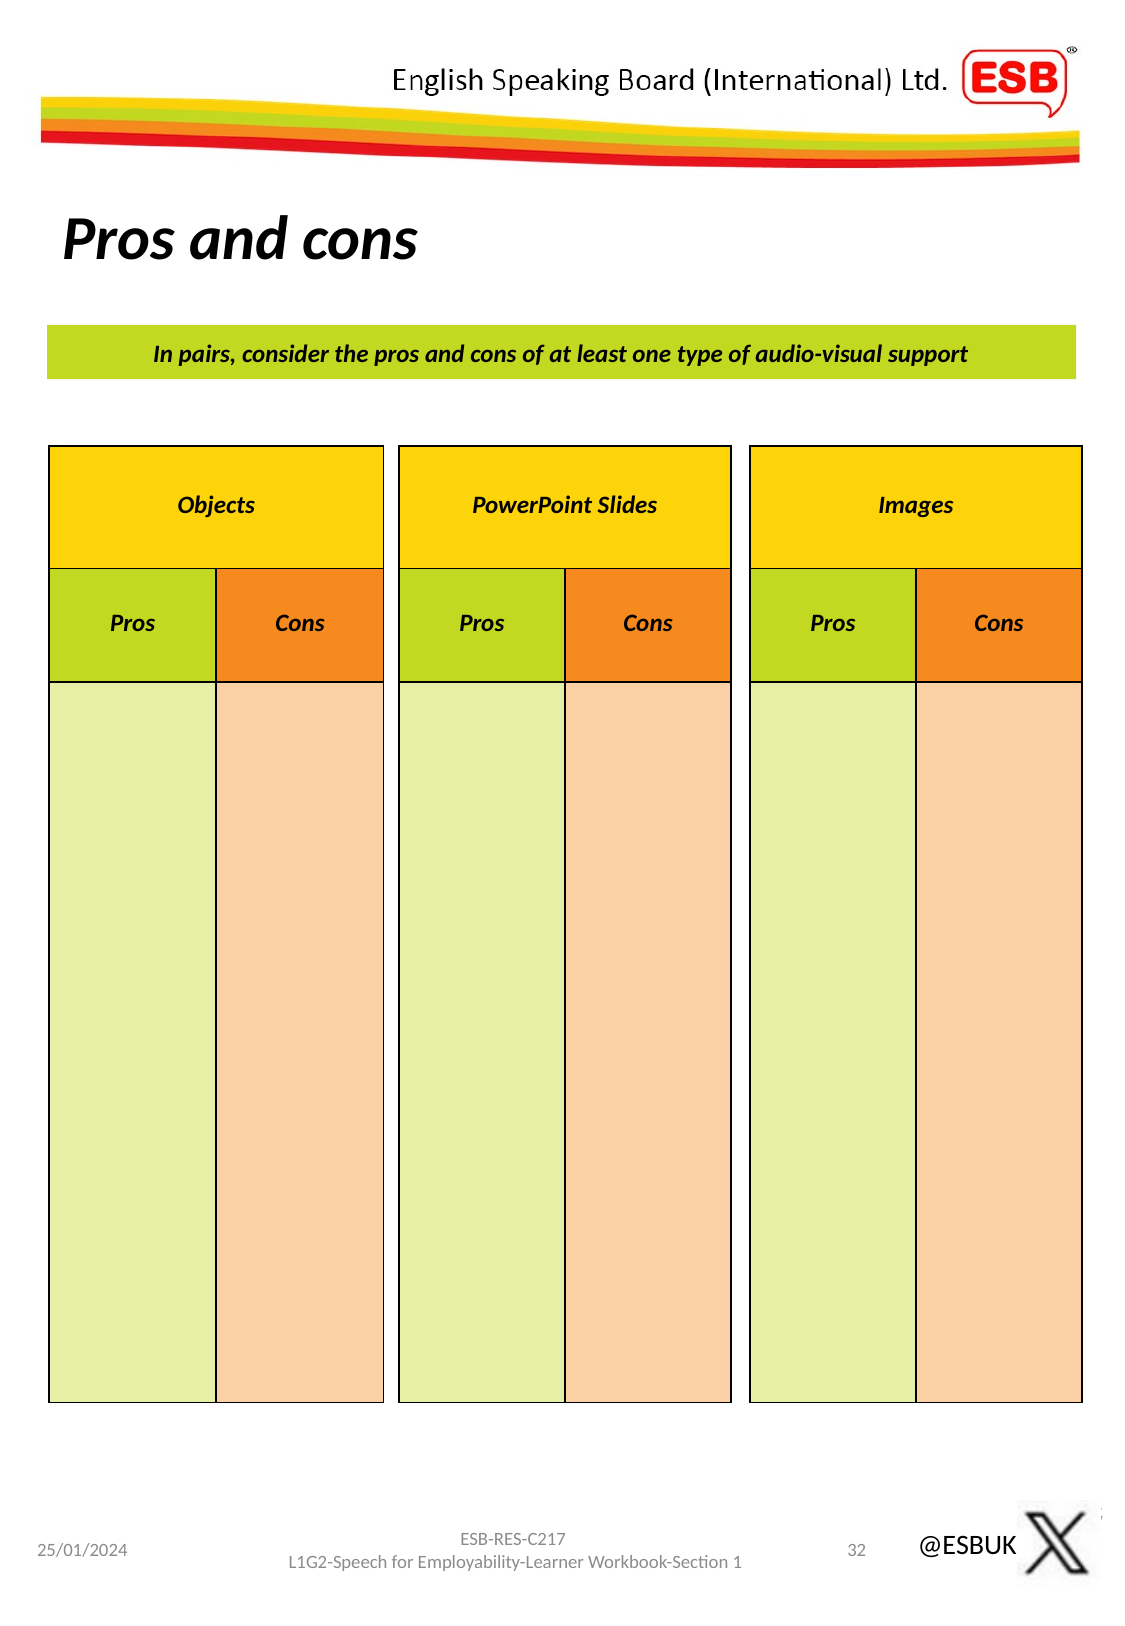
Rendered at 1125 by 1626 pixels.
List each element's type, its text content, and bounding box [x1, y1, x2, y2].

table_header Images [751, 447, 1081, 568]
picture [1017, 1500, 1103, 1587]
table_cell [400, 683, 564, 1402]
table_cell [50, 683, 215, 1402]
picture [0, 1, 1125, 234]
table_cell Cons [217, 569, 383, 681]
text_box In pairs, consider the pros and cons of at least one type of audio-visual support [46, 324, 1077, 380]
table_header Objects [50, 447, 383, 568]
table_header PowerPoint Slides [400, 447, 730, 568]
table_cell Pros [751, 569, 915, 681]
title Pros and cons [47, 198, 1018, 281]
table_cell [566, 683, 730, 1402]
table_cell Cons [566, 569, 730, 681]
table_cell Pros [400, 569, 564, 681]
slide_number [22, 1506, 255, 1593]
table_cell Cons [917, 569, 1081, 681]
table_cell Pros [50, 569, 215, 681]
slide_number 32 [697, 1506, 882, 1593]
footer ESB-RES-C217 L1G2-Speech for Employability-Learner Workbook-Section 1 [255, 1506, 697, 1593]
table_cell [917, 683, 1081, 1402]
table_cell [217, 683, 383, 1402]
table_cell [751, 683, 915, 1402]
